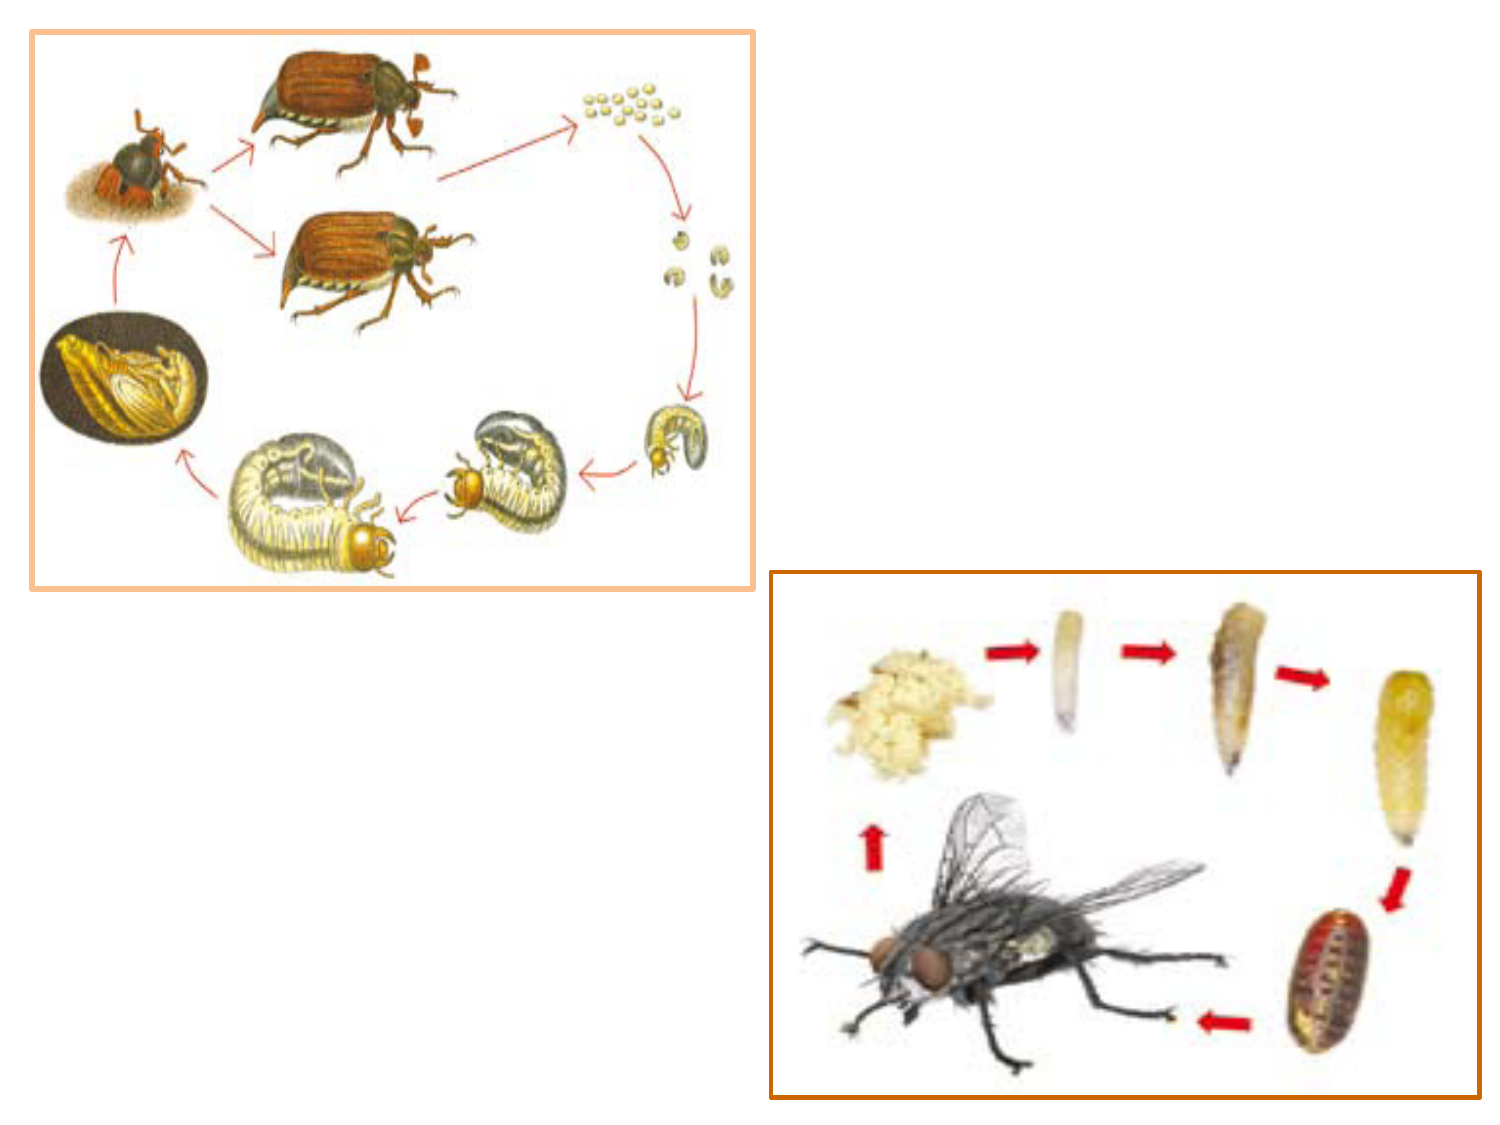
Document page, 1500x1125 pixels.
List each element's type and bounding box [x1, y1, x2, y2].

picture [34, 34, 751, 587]
picture [773, 573, 1478, 1096]
